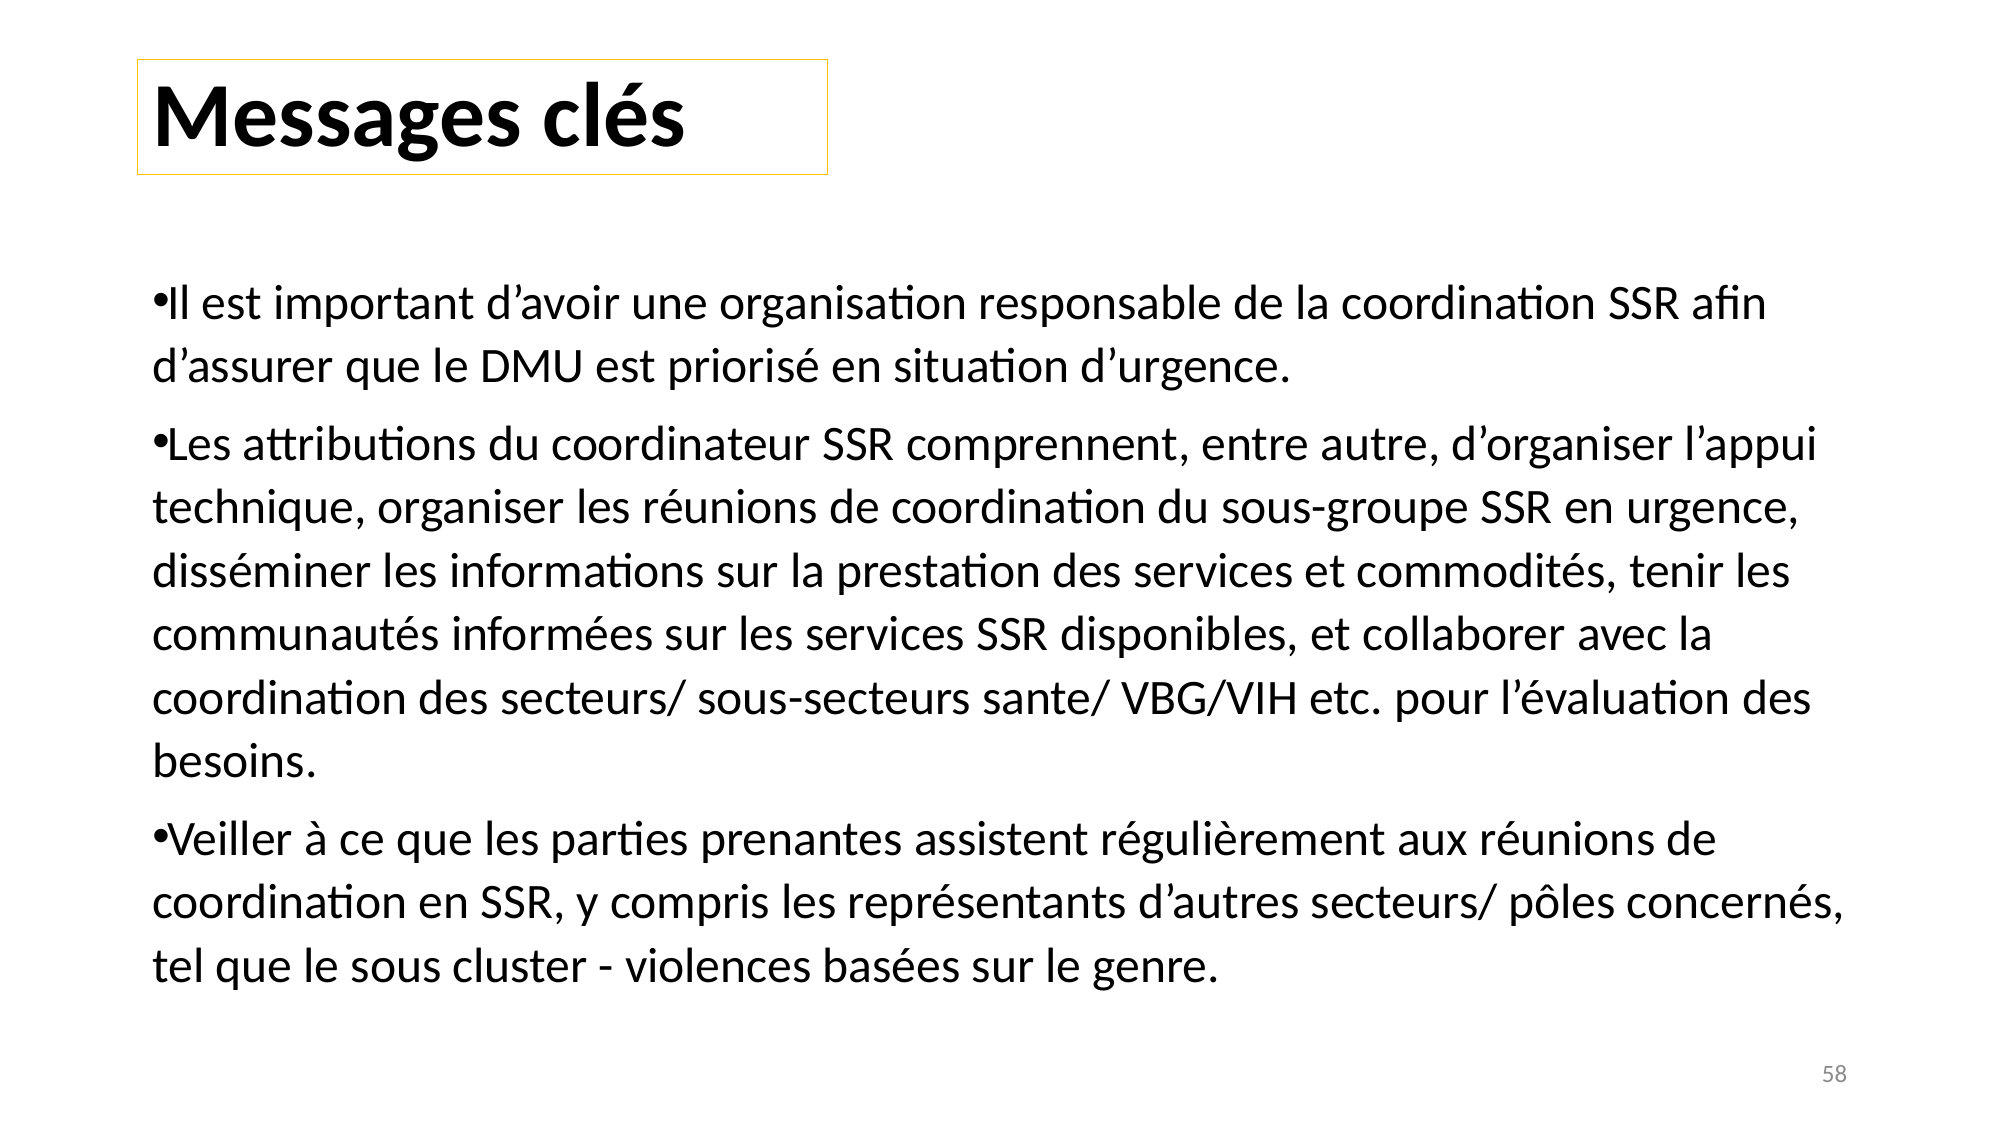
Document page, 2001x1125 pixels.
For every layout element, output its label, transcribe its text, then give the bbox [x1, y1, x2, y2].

list Il est important d’avoir une organisation responsable de la coordination SSR afin d’assurer que le DMU est priorisé en situation d’urgence. Les attributions du coordinateur SSR comprennent, entre autre, d’organiser l’appui technique, organiser les réunions de coordination du sous-groupe SSR en urgence, disséminer les informations sur la prestation des services et commodités, tenir les communautés informées sur les services SSR disponibles, et collaborer avec la coordination des secteurs/ sous-secteurs sante/ VBG/VIH etc. pour l’évaluation des besoins. Veiller à ce que les parties prenantes assistent régulièrement aux réunions de coordination en SSR, y compris les représentants d’autres secteurs/ pôles concernés, tel que le sous cluster - violences basées sur le genre. [137, 258, 1863, 1014]
slide_number 58 [1412, 1042, 1863, 1103]
title Messages clés [137, 59, 828, 175]
